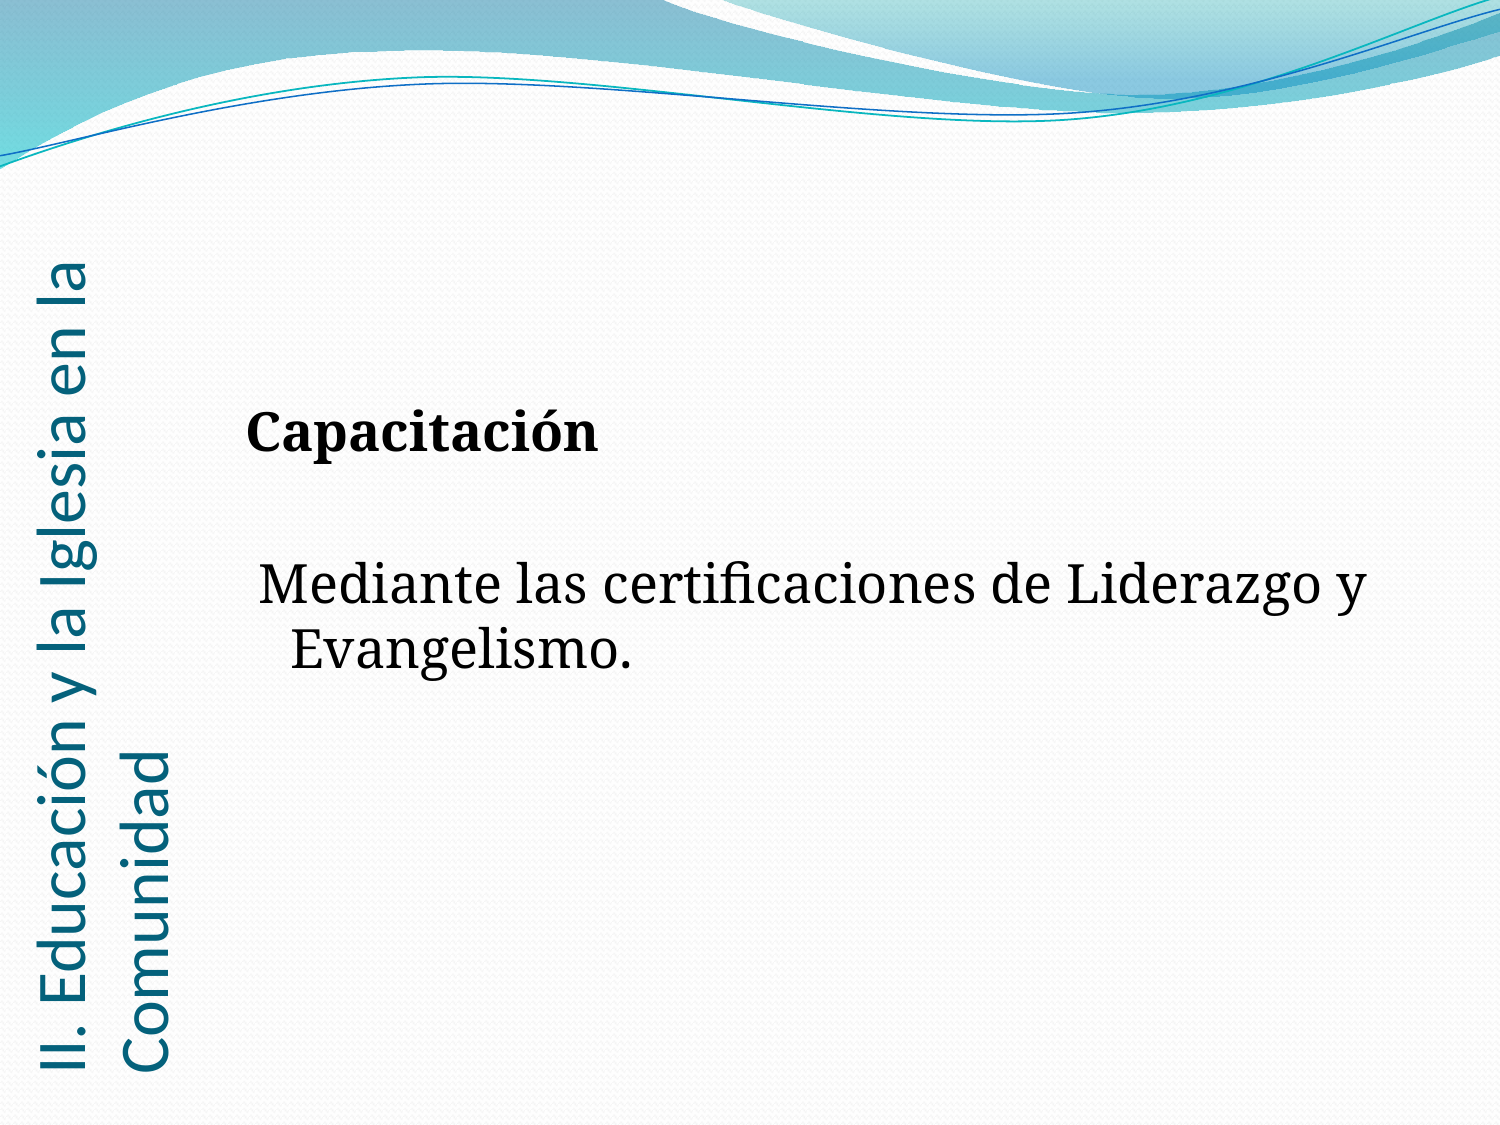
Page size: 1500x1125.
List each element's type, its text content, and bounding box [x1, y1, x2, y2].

title II. Educación y la Iglesia en la Comunidad [6, 50, 183, 1075]
list Capacitación Mediante las certificaciones de Liderazgo y Evangelismo. [230, 314, 1425, 1125]
